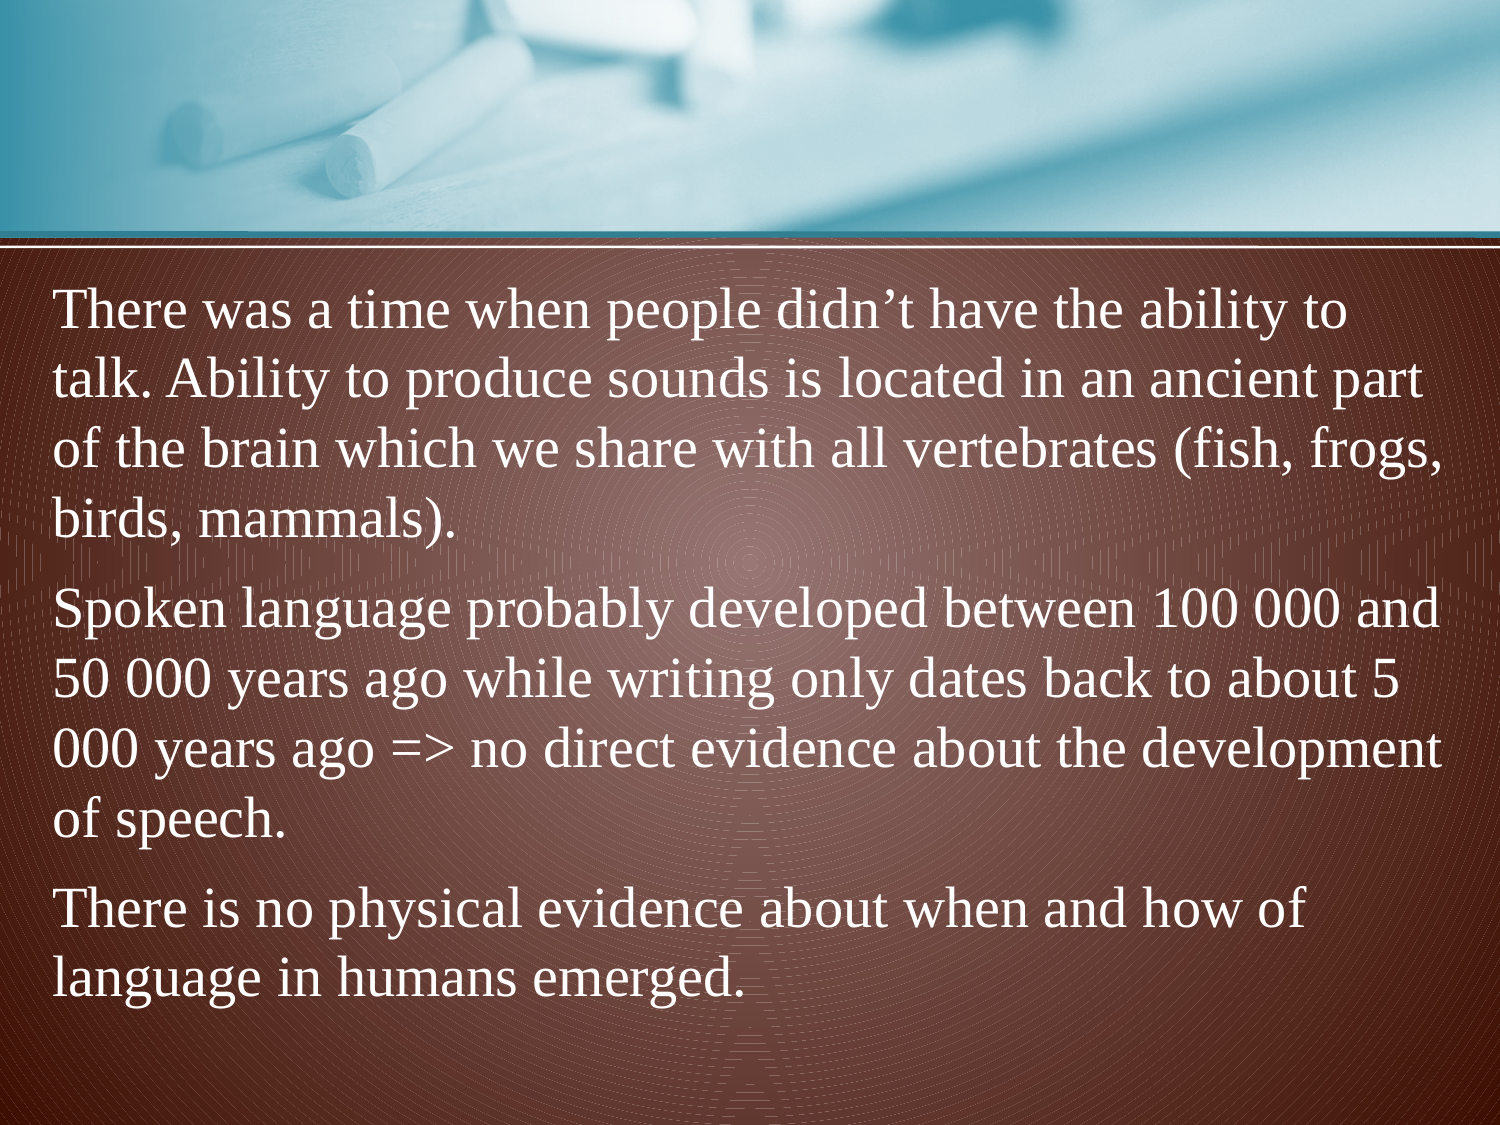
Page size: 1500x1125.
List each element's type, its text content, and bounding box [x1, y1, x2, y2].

list There was a time when people didn’t have the ability to talk. Ability to produce sounds is located in an ancient part of the brain which we share with all vertebrates (fish, frogs, birds, mammals). Spoken language probably developed between 100 000 and 50 000 years ago while writing only dates back to about 5 000 years ago => no direct evidence about the development of speech. There is no physical evidence about when and how of language in humans emerged. [37, 262, 1463, 1088]
